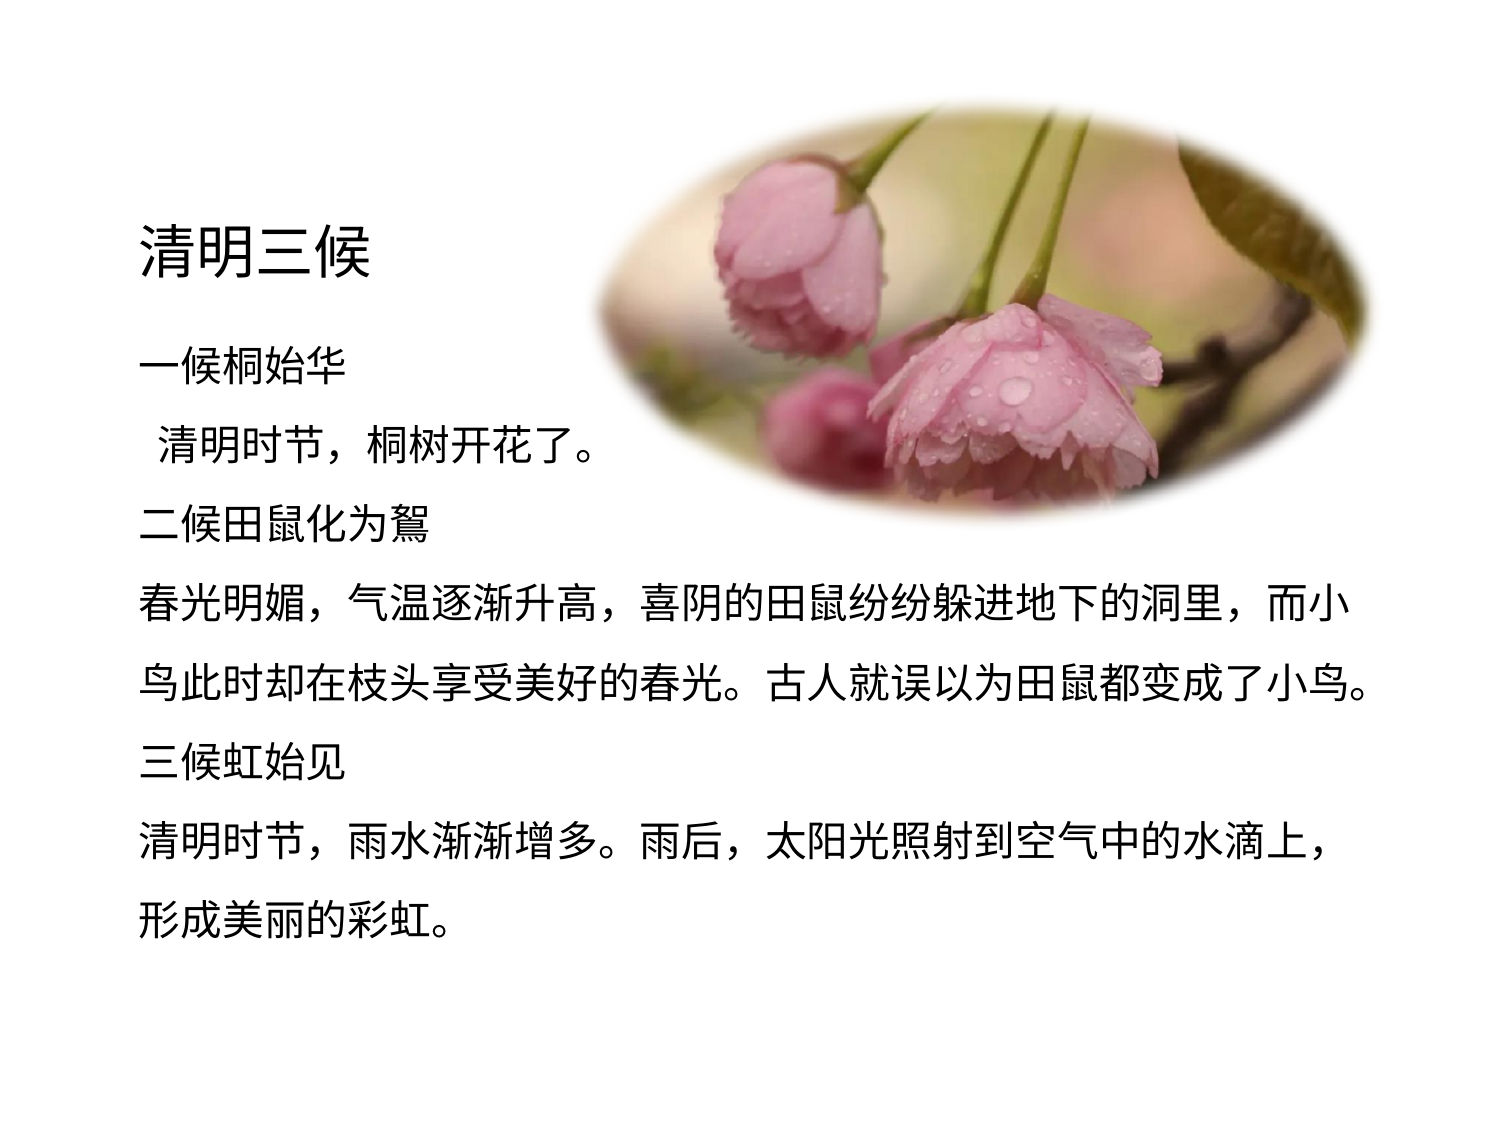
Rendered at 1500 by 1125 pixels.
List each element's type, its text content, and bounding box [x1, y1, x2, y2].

picture [580, 91, 1385, 532]
text_box 清明三候 一候桐始华 清明时节，桐树开花了。 二候田鼠化为鴽 春光明媚，气温逐渐升高，喜阴的田鼠纷纷躲进地下的洞里，而小鸟此时却在枝头享受美好的春光。古人就误以为田鼠都变成了小鸟。 三候虹始见 清明时节，雨水渐渐增多。雨后，太阳光照射到空气中的水滴上，形成美丽的彩虹。 [123, 208, 1388, 952]
